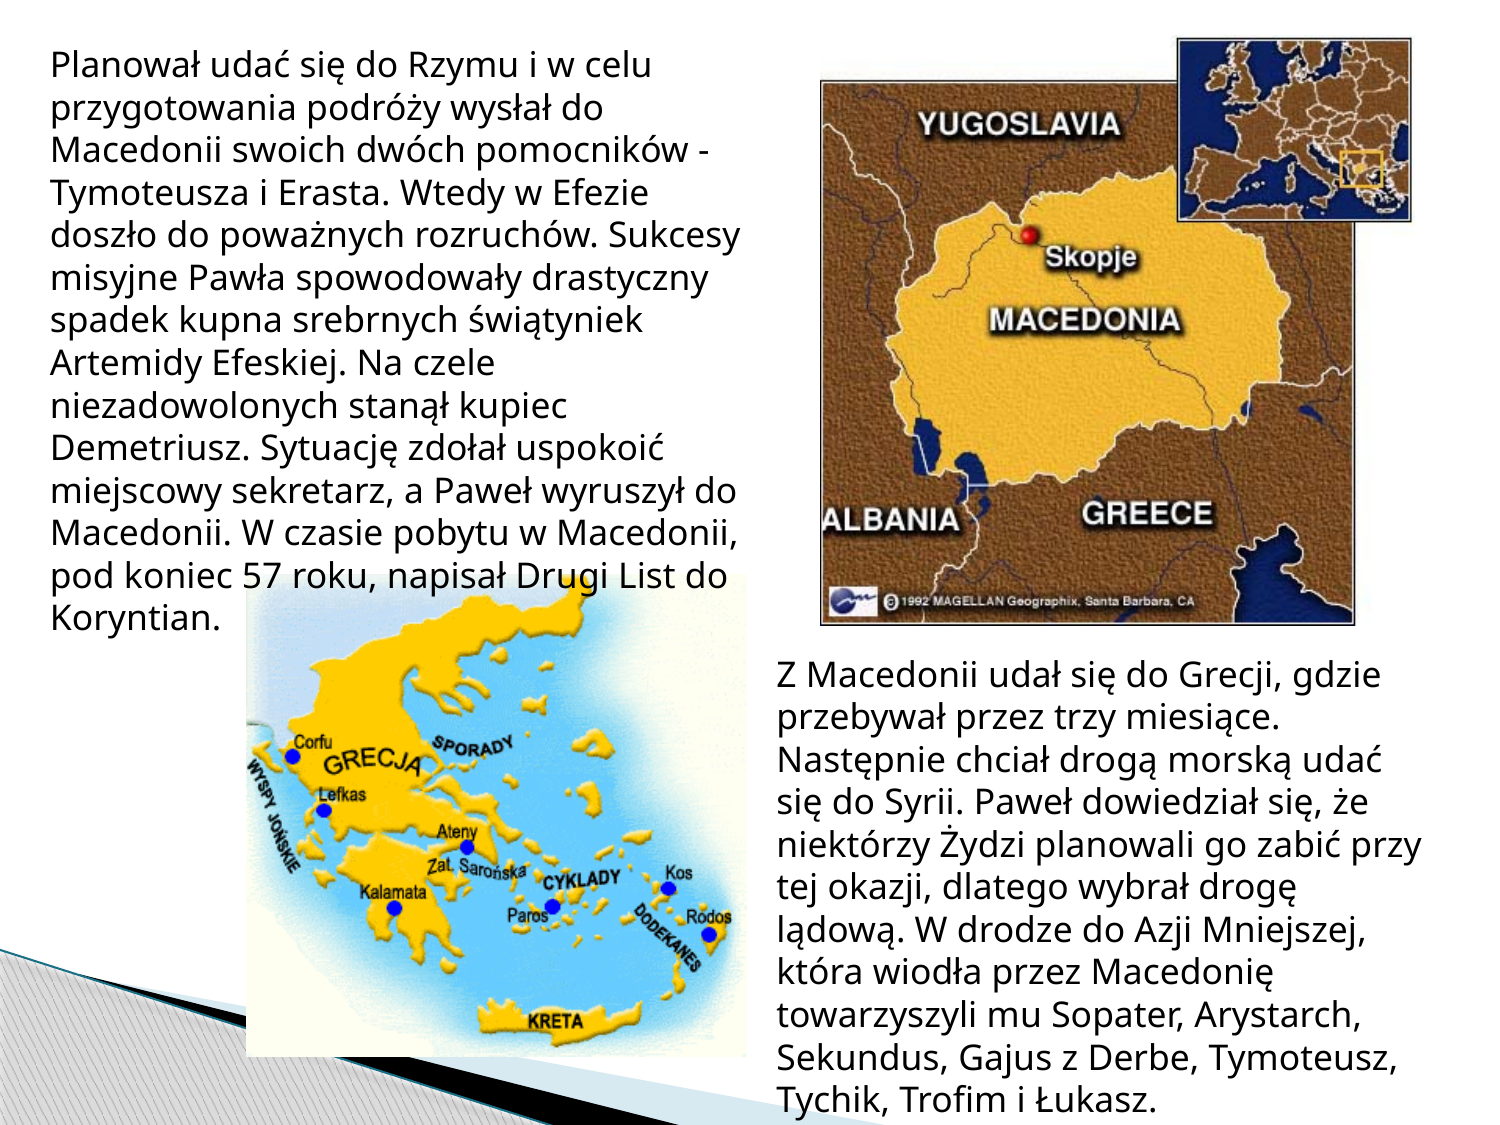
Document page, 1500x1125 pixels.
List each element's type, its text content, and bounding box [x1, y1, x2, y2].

picture [820, 34, 1415, 626]
text_box Planował udać się do Rzymu i w celu przygotowania podróży wysłał do Macedonii swoich dwóch pomocników - Tymoteusza i Erasta. Wtedy w Efezie doszło do poważnych rozruchów. Sukcesy misyjne Pawła spowodowały drastyczny spadek kupna srebrnych świątyniek Artemidy Efeskiej. Na czele niezadowolonych stanął kupiec Demetriusz. Sytuację zdołał uspokoić miejscowy sekretarz, a Paweł wyruszył do Macedonii. W czasie pobytu w Macedonii, pod koniec 57 roku, napisał Drugi List do Koryntian. [35, 35, 774, 691]
picture [245, 573, 747, 1058]
text_box Z Macedonii udał się do Grecji, gdzie przebywał przez trzy miesiące. Następnie chciał drogą morską udać się do Syrii. Paweł dowiedział się, że niektórzy Żydzi planowali go zabić przy tej okazji, dlatego wybrał drogę lądową. W drodze do Azji Mniejszej, która wiodła przez Macedonię towarzyszyli mu Sopater, Arystarch, Sekundus, Gajus z Derbe, Tymoteusz, Tychik, Trofim i Łukasz. [761, 644, 1442, 1125]
